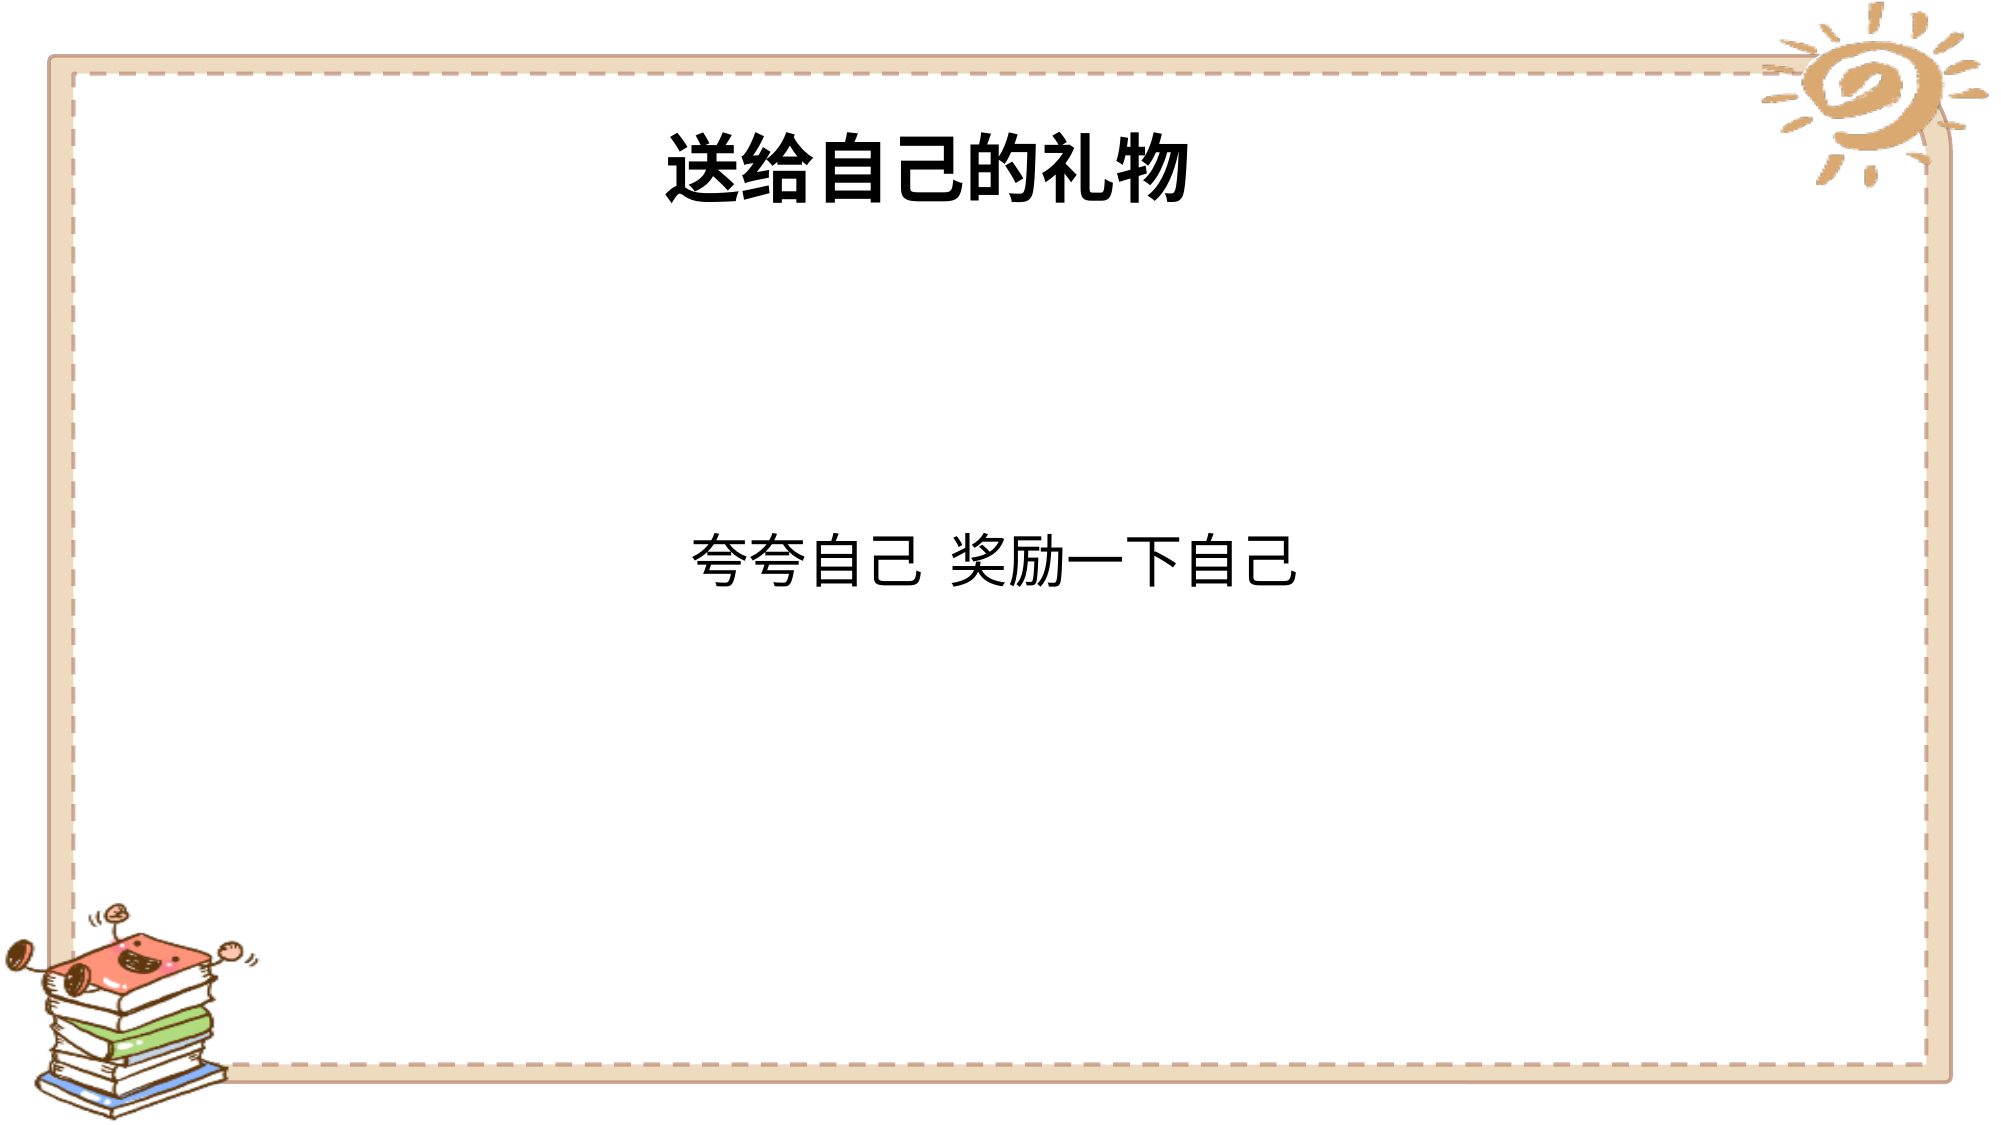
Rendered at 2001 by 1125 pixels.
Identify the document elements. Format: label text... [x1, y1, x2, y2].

picture [0, 902, 260, 1122]
title 送给自己的礼物 [650, 78, 2000, 266]
picture [1725, 0, 2001, 204]
text_box 夸夸自己 奖励一下自己 [676, 516, 1397, 602]
